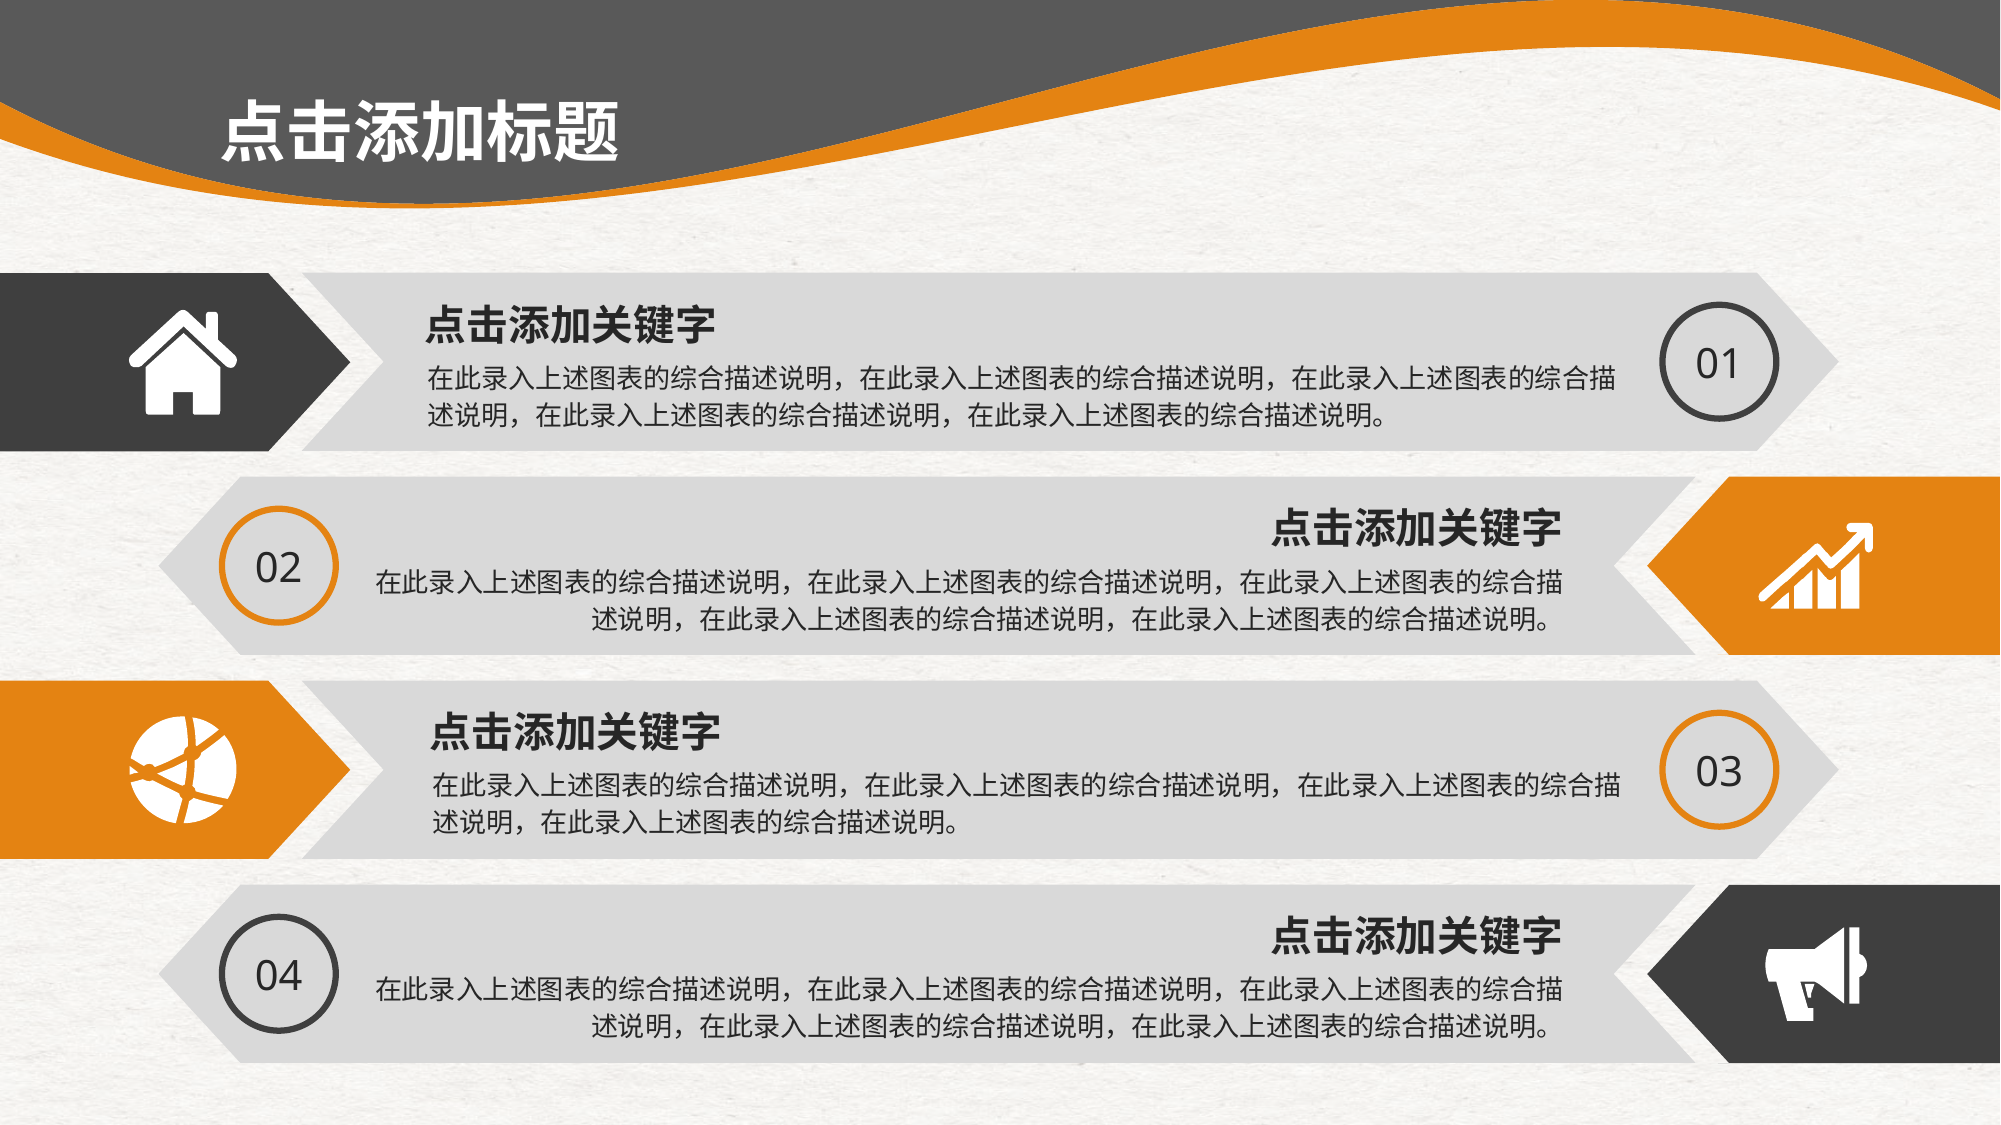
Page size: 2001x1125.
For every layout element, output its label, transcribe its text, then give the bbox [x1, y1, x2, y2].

text_box 点击添加标题 [204, 82, 636, 178]
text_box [0, 680, 351, 859]
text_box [351, 272, 1839, 451]
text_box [1647, 884, 2000, 1064]
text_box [1647, 476, 2000, 655]
text_box 在此录入上述图表的描述说明，在此录入上述图表的描述说明，在此录入上述图表的描述说明，在此录入上述图表的描述说明，在此录入描述说明。 您的内容打在这里，或者通过复制您的文本后，在此框中选择粘贴，并选择只保留文字。您的内容打在这里，或者通过复制您的文本后。 [0, 47, 2000, 1125]
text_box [0, 272, 351, 452]
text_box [158, 884, 1647, 1063]
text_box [158, 476, 1647, 655]
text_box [351, 680, 1839, 859]
